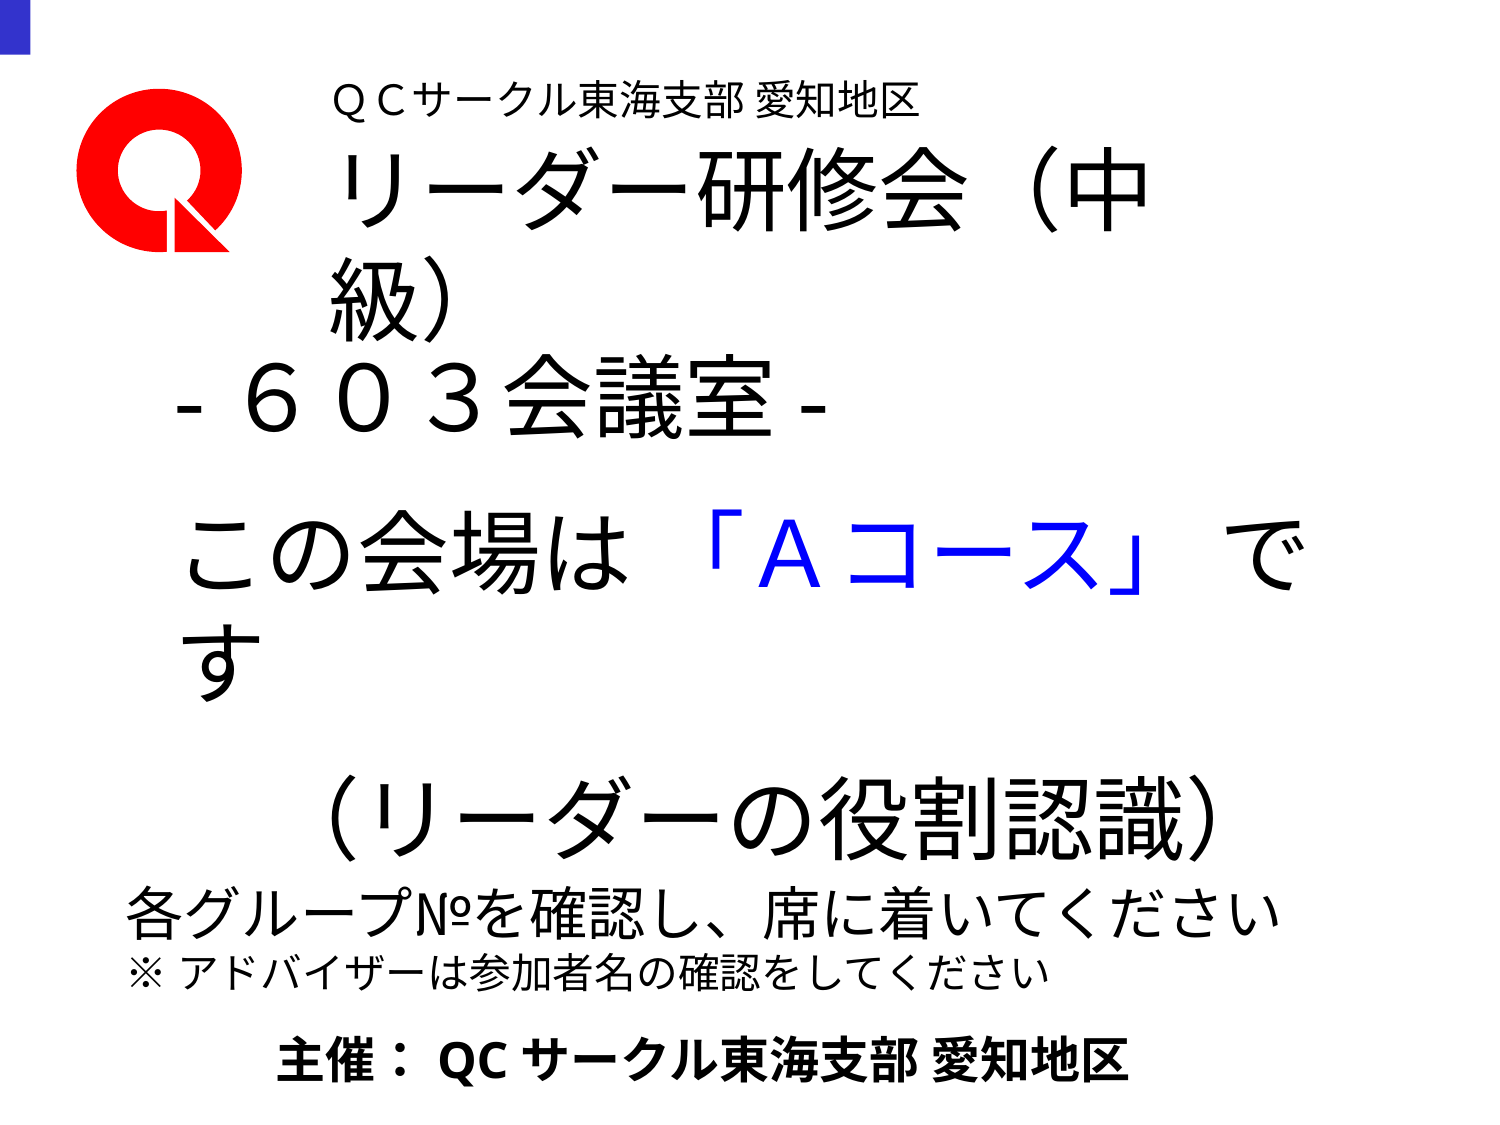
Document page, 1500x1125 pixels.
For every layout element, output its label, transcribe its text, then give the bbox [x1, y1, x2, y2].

text_box 各グループ№を確認し、席に着いてください ※アドバイザーは参加者名の確認をしてください [110, 869, 1411, 1004]
text_box ＱＣサークル東海支部 愛知地区 リーダー研修会（中級） [313, 66, 1270, 332]
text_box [76, 88, 243, 255]
text_box [0, 0, 31, 55]
text_box -６０３会議室- この会場は 「Ａコース」 です （リーダーの役割認識） [159, 332, 1408, 869]
text_box 主催：QCサークル東海支部 愛知地区 [159, 1021, 1247, 1096]
